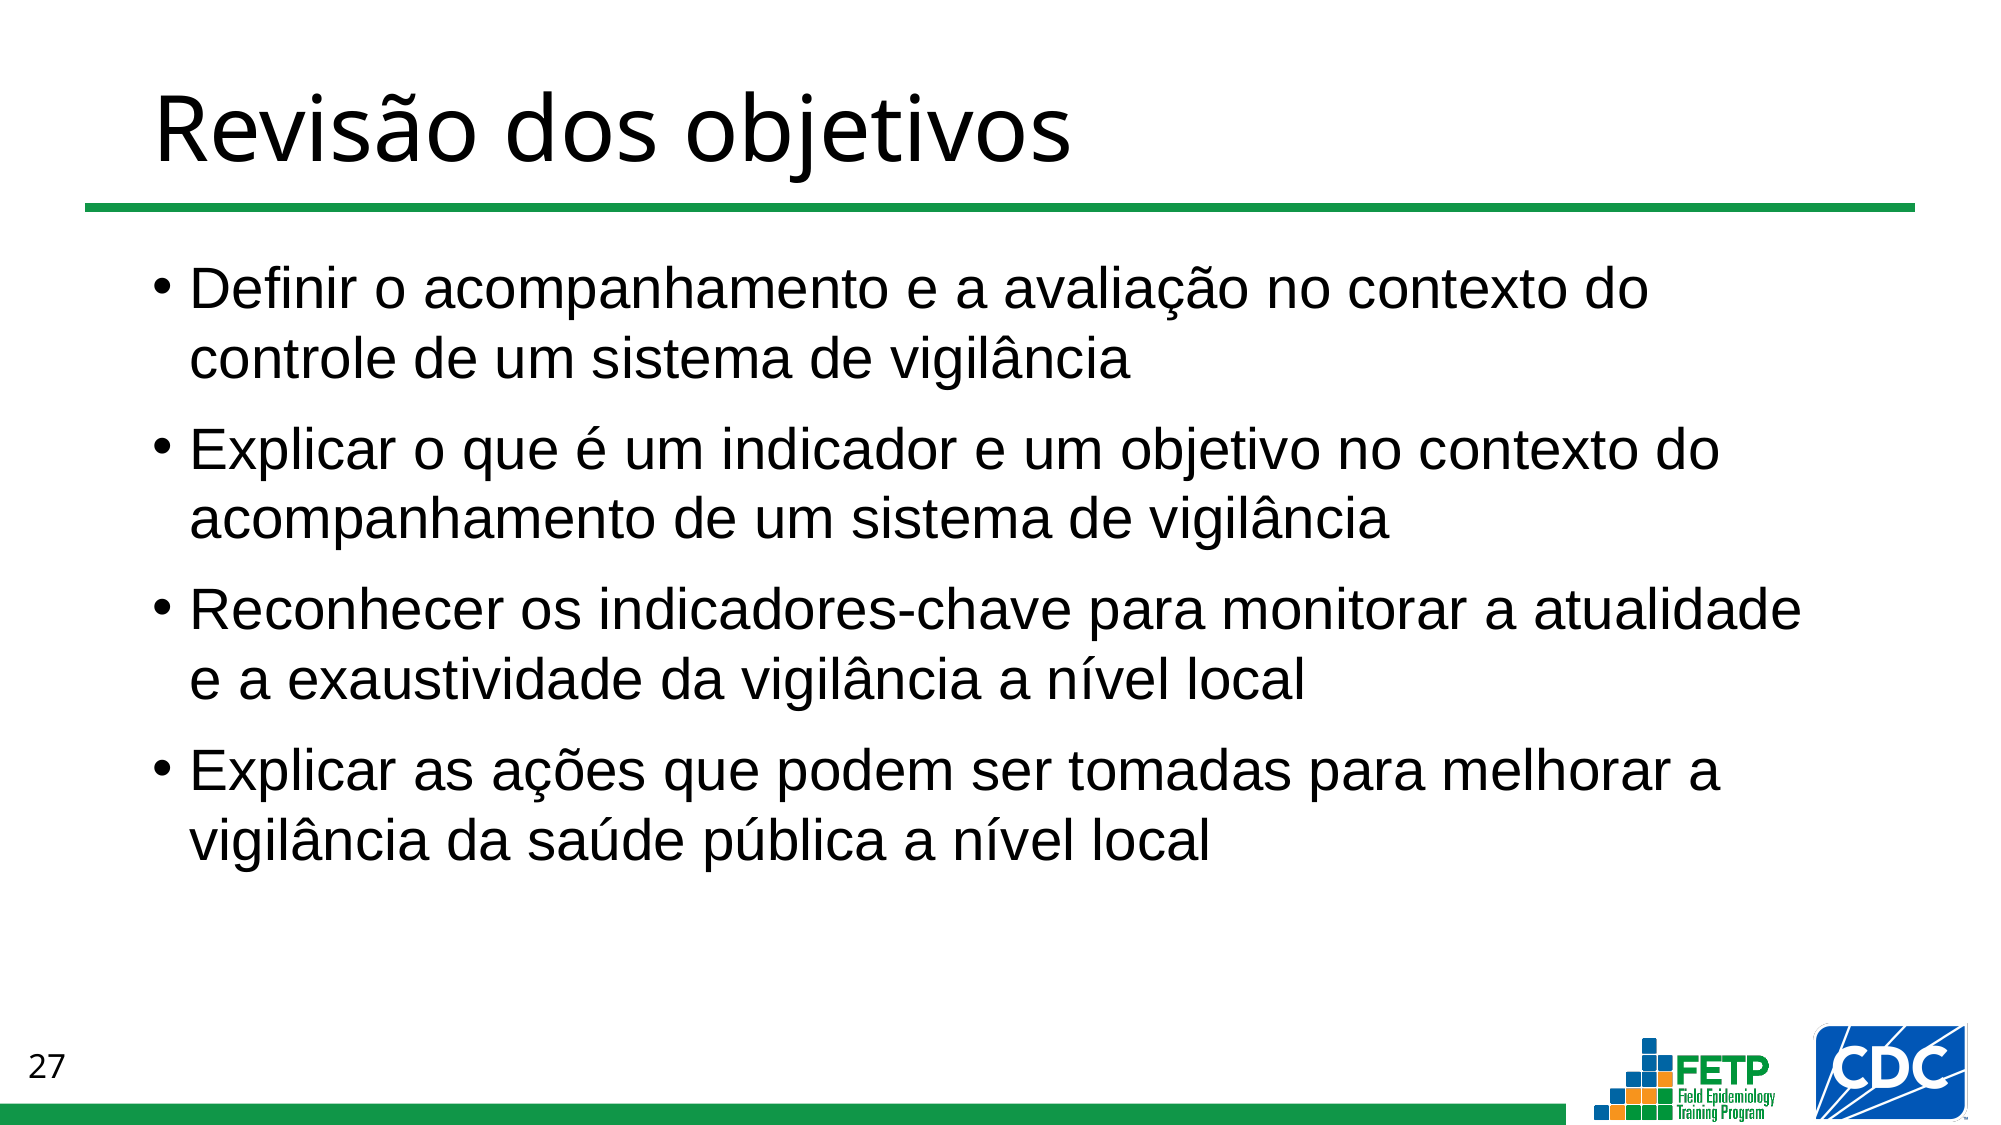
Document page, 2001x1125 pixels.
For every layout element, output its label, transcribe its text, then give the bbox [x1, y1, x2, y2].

picture [1813, 1023, 1968, 1122]
title Revisão dos objetivos [137, 75, 1863, 207]
list Definir o acompanhamento e a avaliação no contexto do controle de um sistema de vigilância Explicar o que é um indicador e um objetivo no contexto do acompanhamento de um sistema de vigilância Reconhecer os indicadores-chave para monitorar a atualidade e a exaustividade da vigilância a nível local Explicar as ações que podem ser tomadas para melhorar a vigilância da saúde pública a nível local [137, 242, 1863, 1004]
picture [1594, 1038, 1775, 1122]
